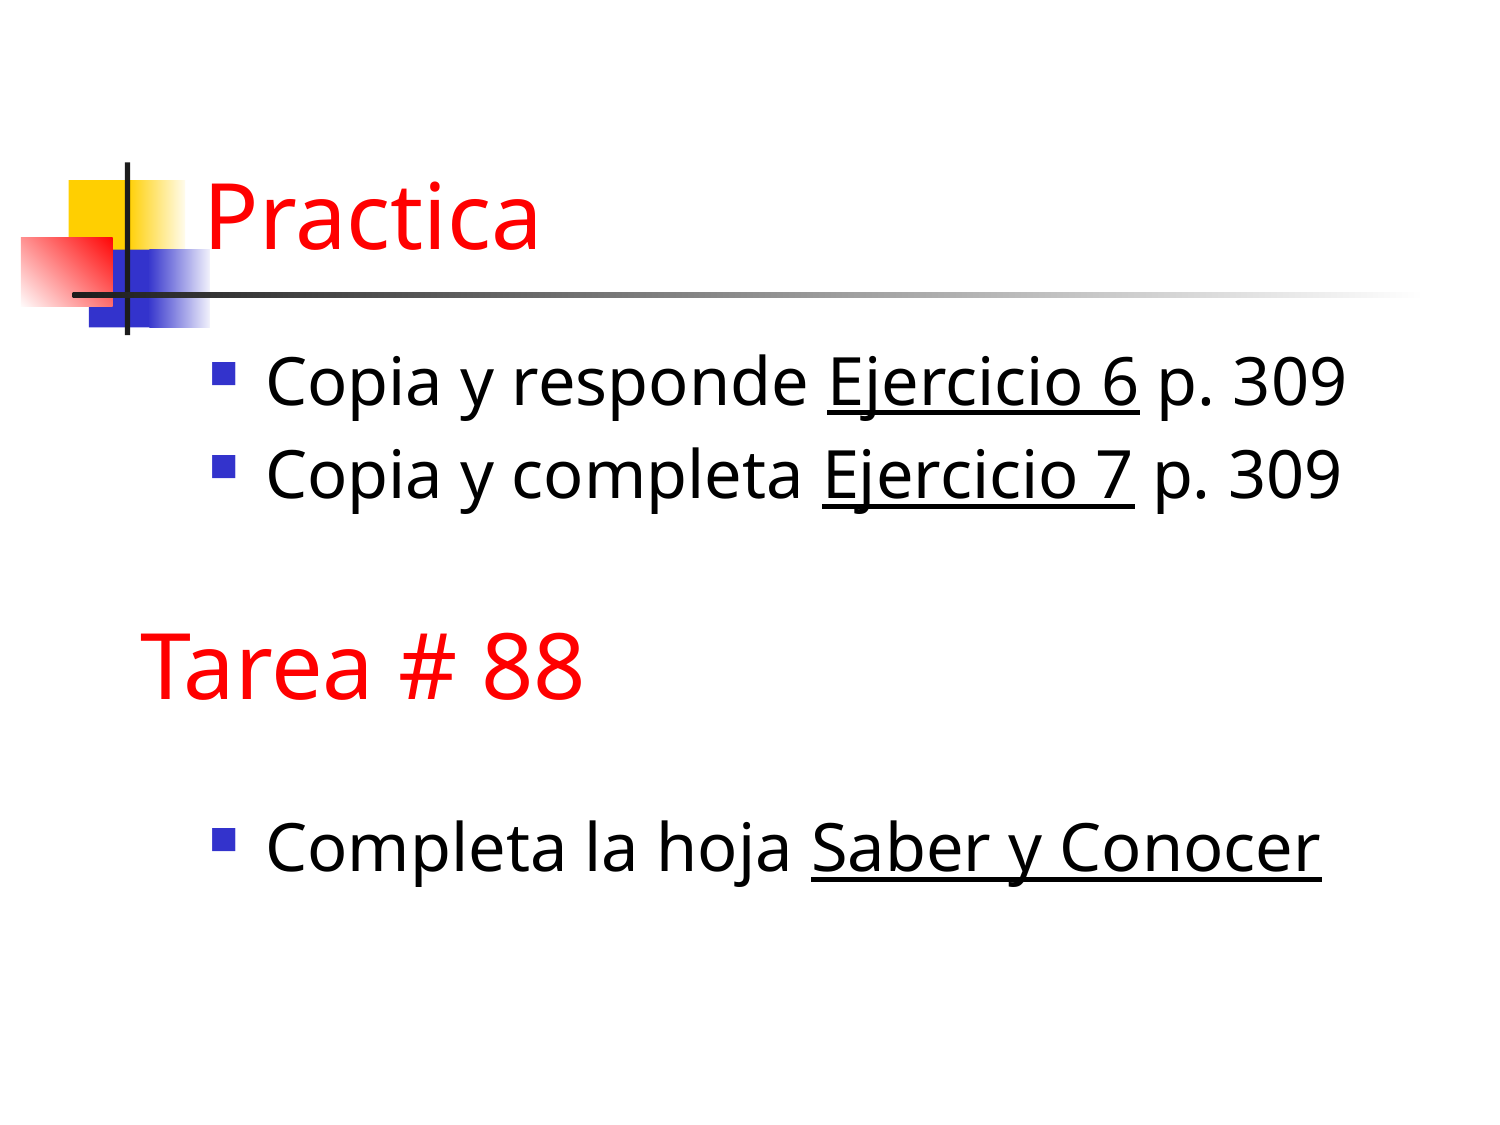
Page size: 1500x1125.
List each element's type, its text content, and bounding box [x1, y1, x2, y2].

title Tarea # 88 [125, 485, 193, 725]
text_box Practica [188, 35, 1468, 275]
list Copia y responde Ejercicio 6 p. 309 Copia y completa Ejercicio 7 p. 309 Completa la hoja Saber y Conocer [193, 331, 1469, 1006]
